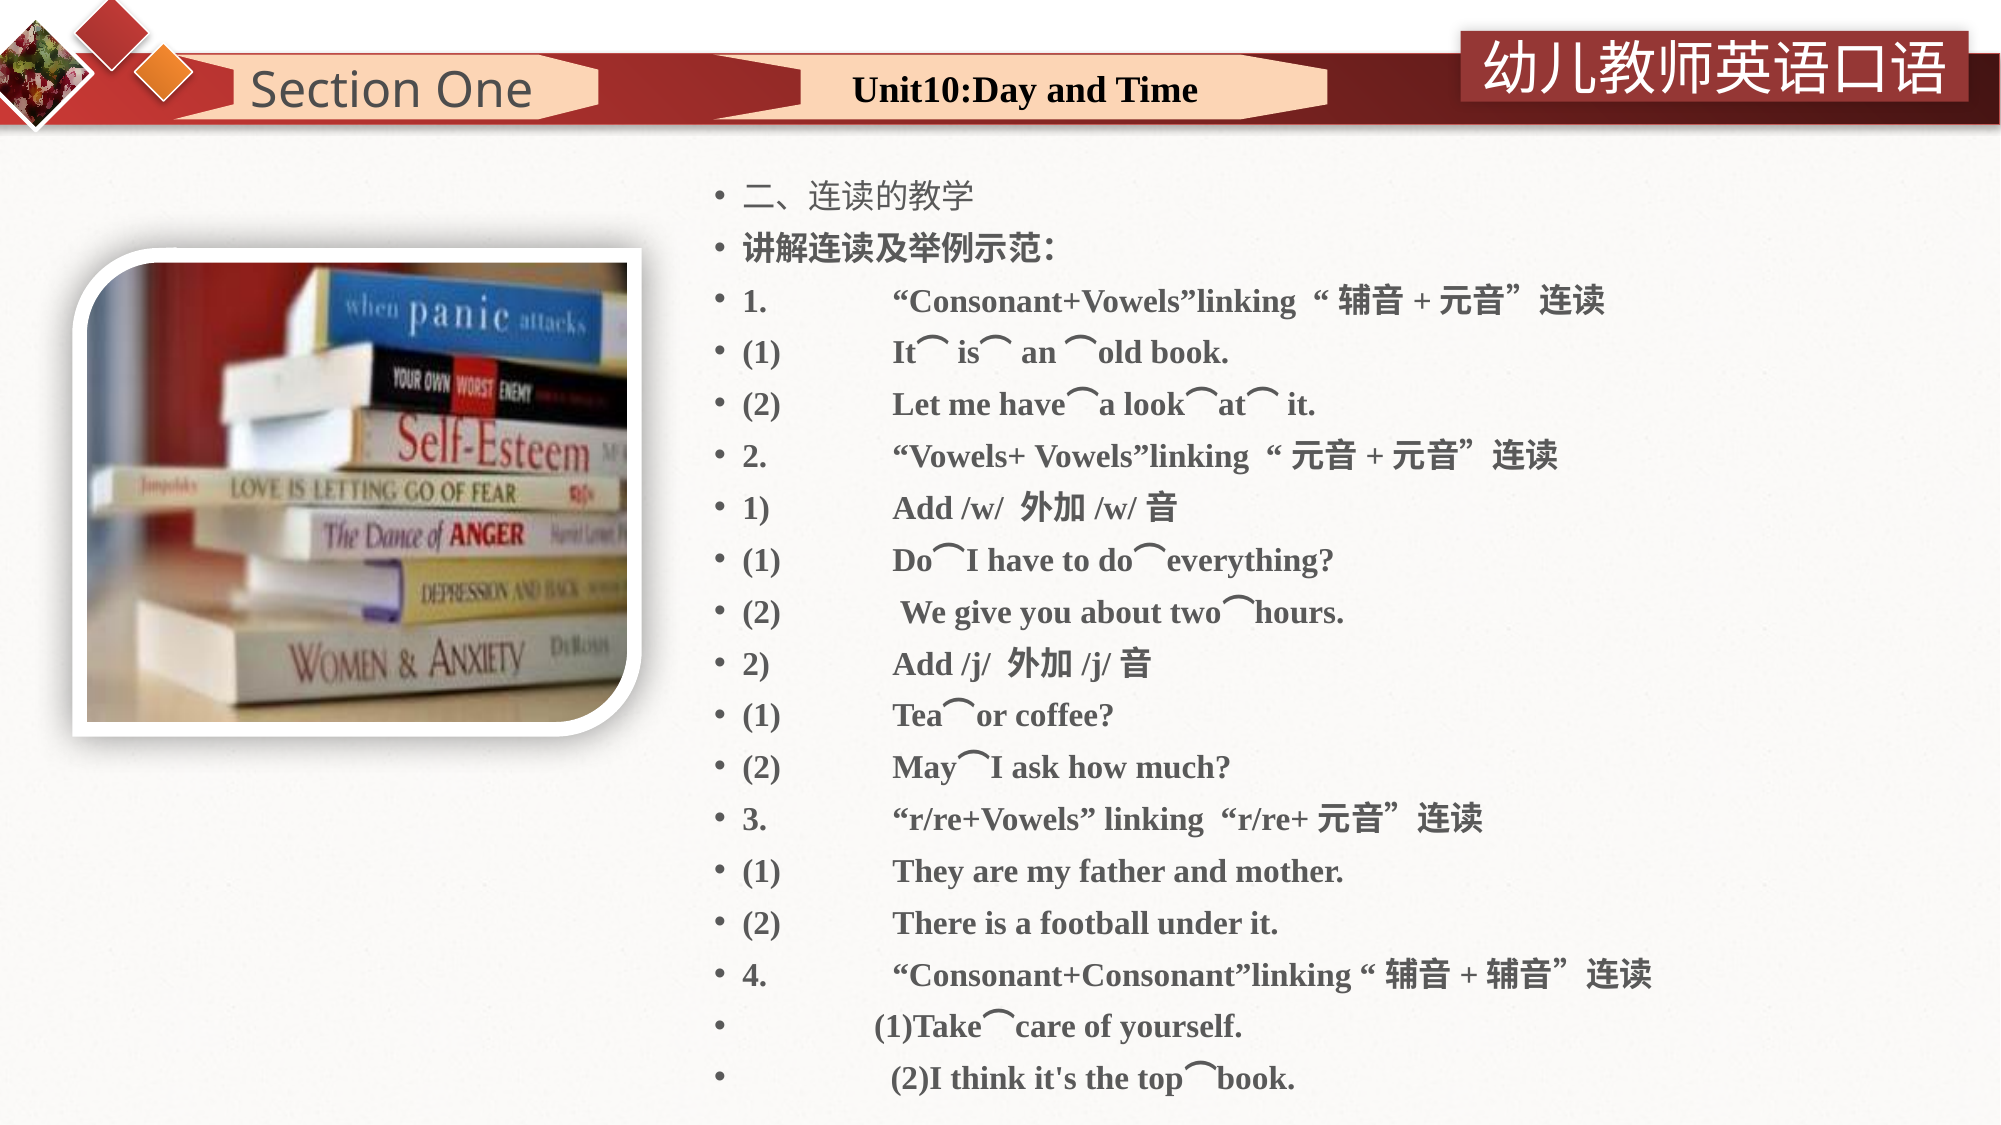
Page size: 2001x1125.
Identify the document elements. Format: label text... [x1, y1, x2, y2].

text_box Section One [171, 52, 601, 122]
text_box Unit10:Day and Time [711, 52, 1330, 122]
text_box 二、连读的教学 讲解连读及举例示范： 1. “Consonant+Vowels”linking “辅音+元音”连读 (1) It⌒ is⌒ an ⌒old book. (2) Let me have⌒a look⌒at⌒ it. 2. “Vowels+ Vowels”linking “元音+元音”连读 1) Add /w/ 外加/w/音 (1) Do⌒I have to do⌒everything? (2) We give you about two⌒hours. 2) Add /j/ 外加/j/音 (1) Tea⌒or coffee? (2) May⌒I ask how much? 3. “r/re+Vowels” linking “r/re+元音”连读 (1) They are my father and mother. (2) There is a football under it. 4. “Consonant+Consonant”linking “辅音+辅音”连读 (1)Take⌒care of yourself. (2)I think it's the top⌒book. [699, 155, 1947, 1125]
picture [0, 21, 88, 126]
picture [79, 255, 635, 730]
